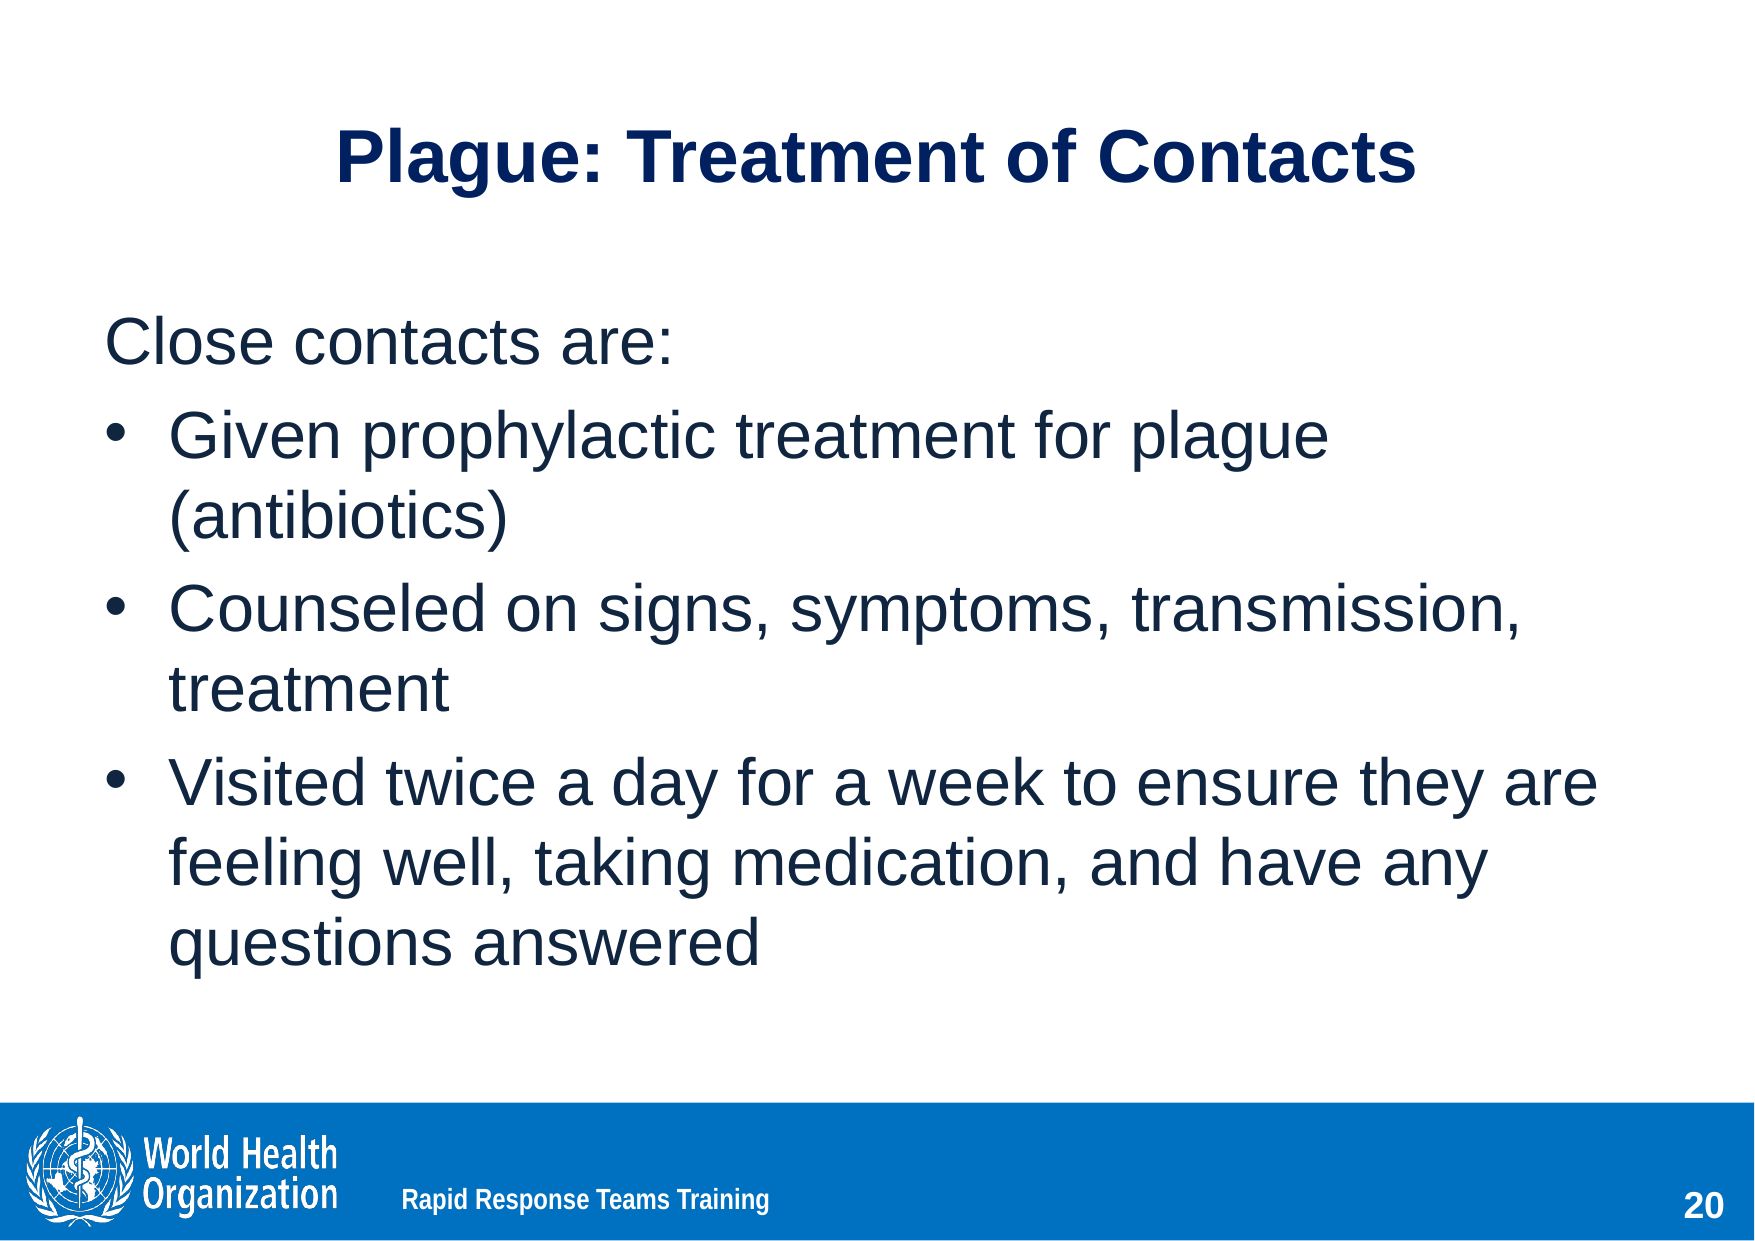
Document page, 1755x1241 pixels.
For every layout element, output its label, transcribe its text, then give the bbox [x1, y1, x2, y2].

list Close contacts are: Given prophylactic treatment for plague (antibiotics) Counseled on signs, symptoms, transmission, treatment Visited twice a day for a week to ensure they are feeling well, taking medication, and have any questions answered [87, 289, 1667, 1108]
picture [25, 1116, 337, 1227]
title Plague: Treatment of Contacts [87, 49, 1667, 257]
